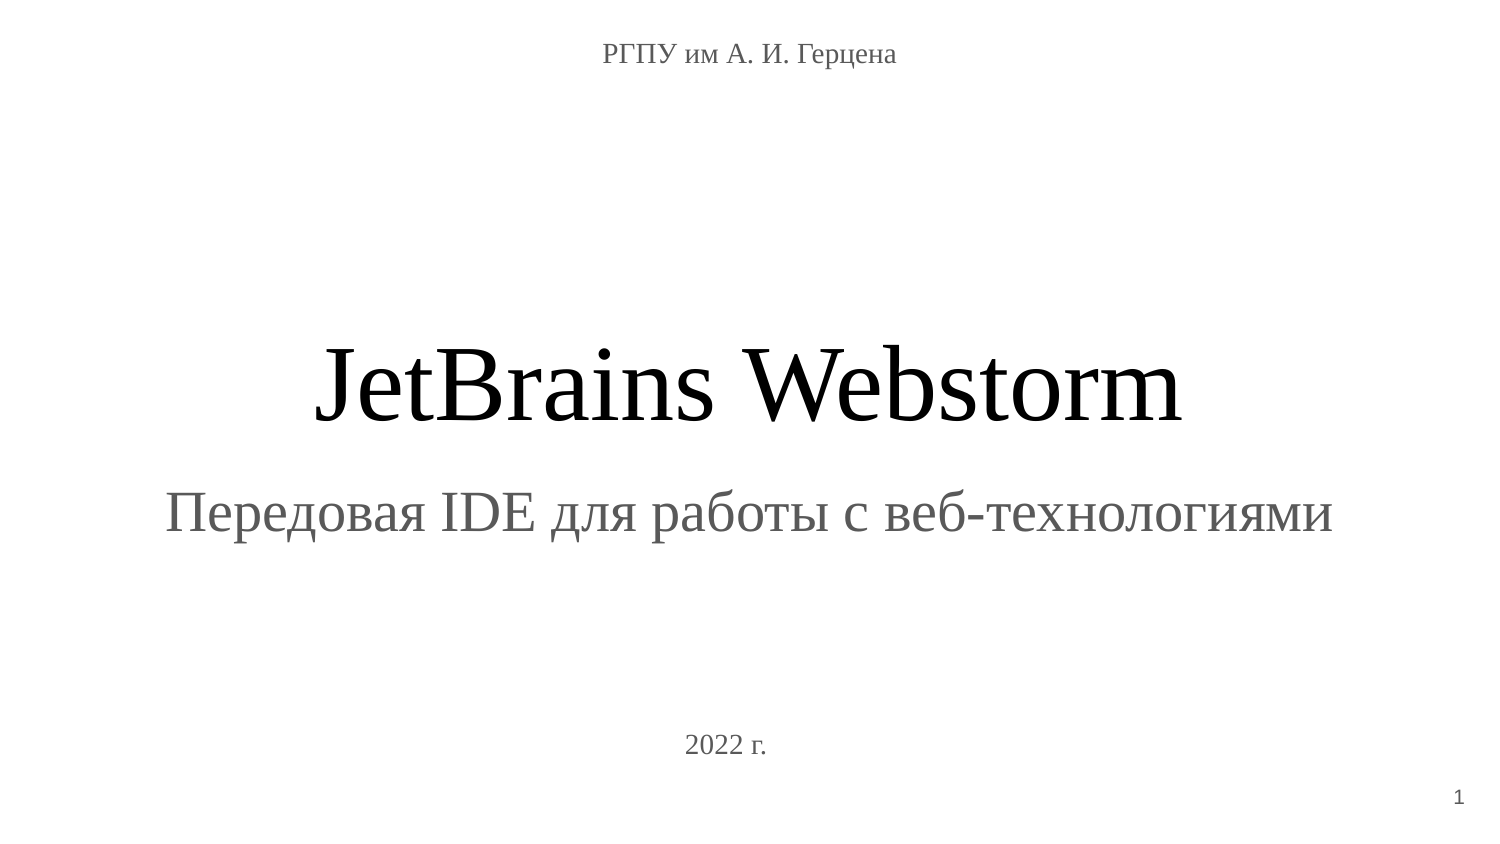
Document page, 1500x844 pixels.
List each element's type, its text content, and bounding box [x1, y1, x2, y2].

slide_number ‹#› [1389, 764, 1480, 830]
list 2022 г. [577, 711, 876, 777]
subtitle РГПУ им А. И. Герцена [51, 22, 1449, 122]
title JetBrains Webstorm [51, 122, 1449, 459]
subtitle Передовая IDE для работы с веб-технологиями [51, 464, 1449, 595]
